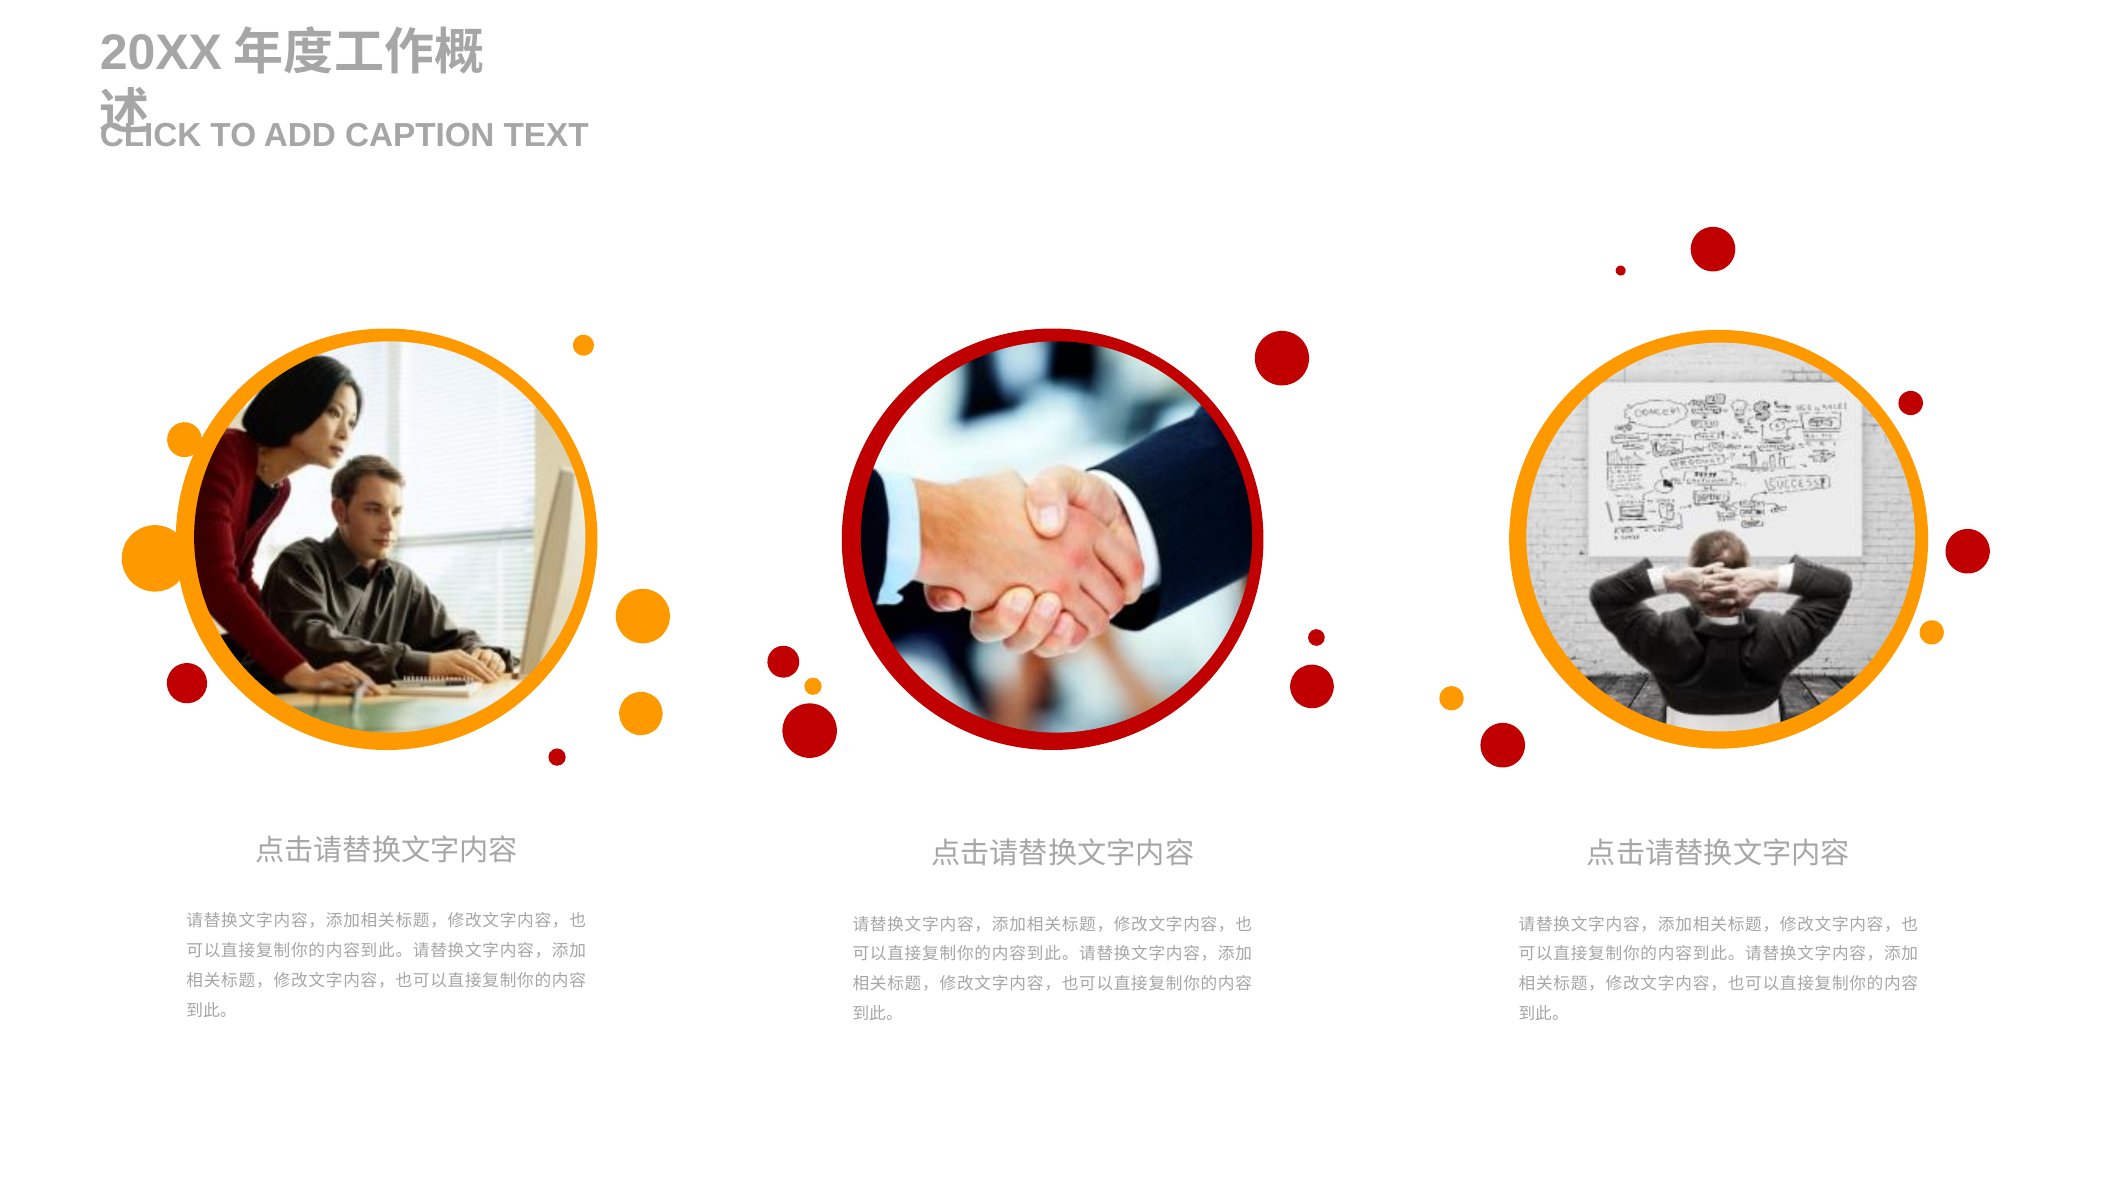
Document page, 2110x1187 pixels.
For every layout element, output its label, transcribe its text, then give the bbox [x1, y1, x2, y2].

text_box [186, 830, 587, 991]
text_box [766, 644, 801, 679]
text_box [1509, 329, 1929, 749]
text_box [1518, 834, 1919, 995]
text_box 20XX年度工作概述 [99, 19, 534, 113]
text_box [614, 587, 671, 645]
text_box [803, 676, 823, 696]
text_box [1614, 264, 1627, 277]
text_box [1929, 619, 1945, 646]
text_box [841, 328, 1264, 750]
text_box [852, 834, 1253, 995]
text_box [166, 423, 175, 456]
text_box [1289, 663, 1335, 710]
text_box [1264, 329, 1311, 387]
text_box [618, 690, 664, 737]
text_box [1689, 225, 1737, 273]
text_box [547, 750, 567, 767]
text_box [781, 702, 838, 759]
text_box [1438, 685, 1465, 712]
text_box [1479, 721, 1526, 769]
text_box [165, 665, 175, 701]
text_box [175, 328, 598, 750]
text_box [1306, 628, 1326, 647]
text_box [120, 524, 175, 593]
text_box [1944, 527, 1991, 575]
text_box CLICK TO ADD CAPTION TEXT [99, 113, 629, 154]
